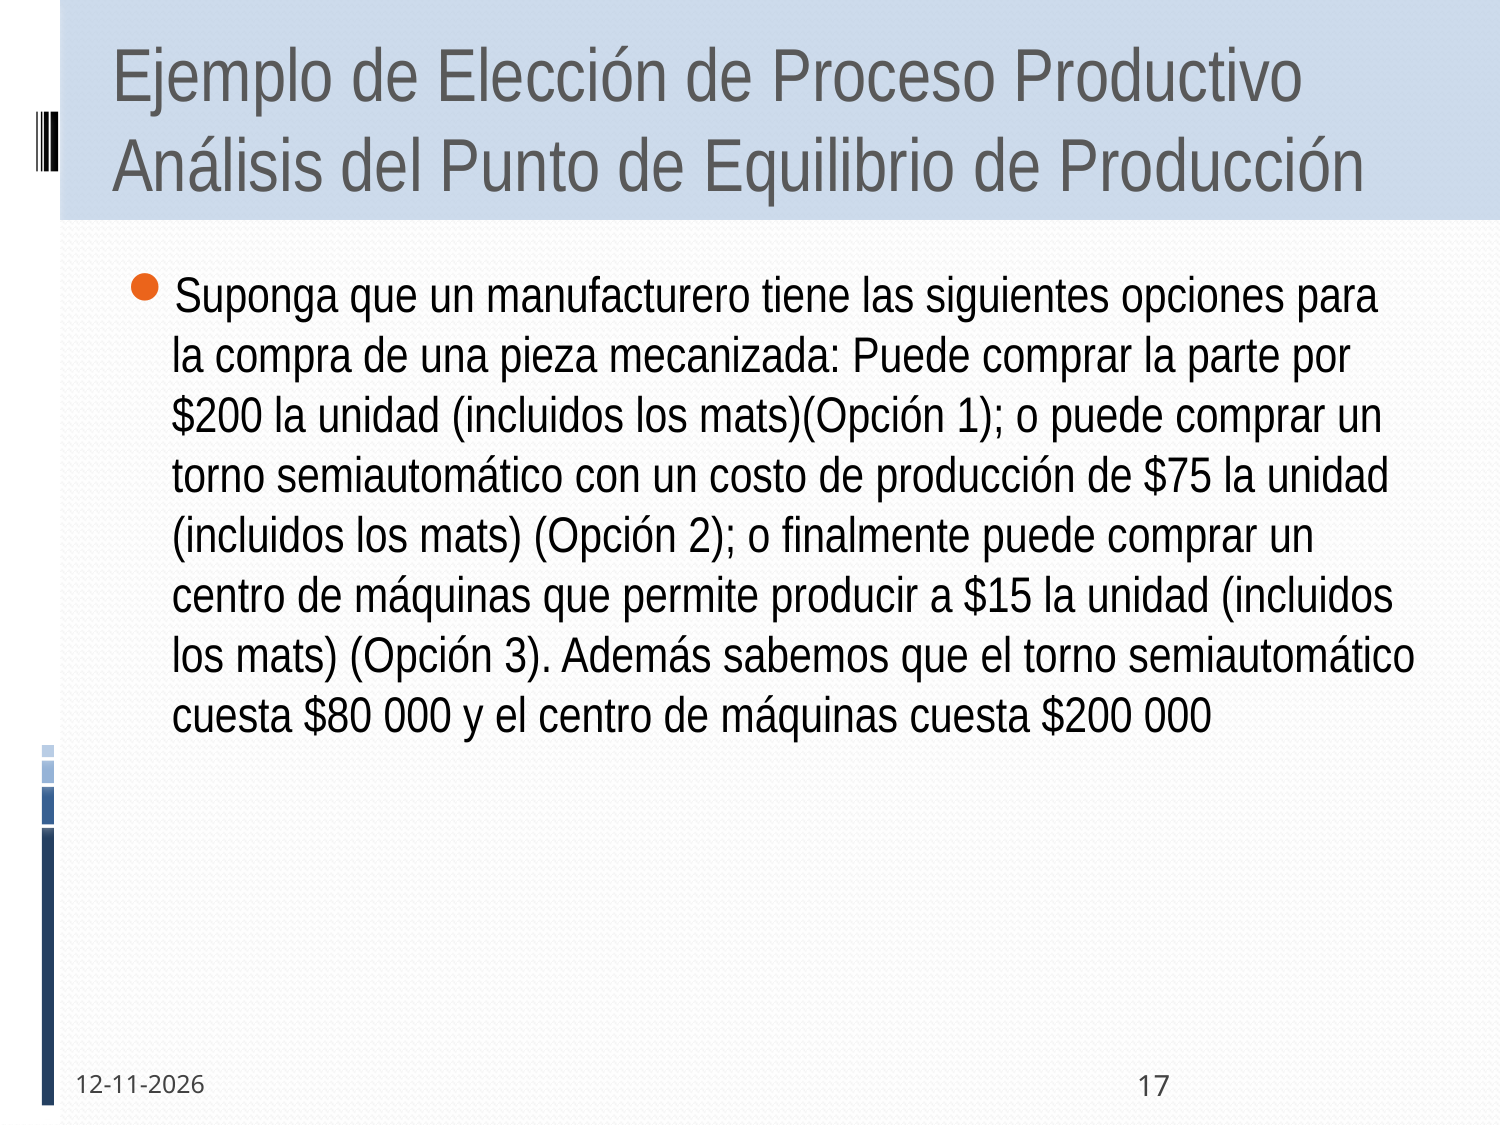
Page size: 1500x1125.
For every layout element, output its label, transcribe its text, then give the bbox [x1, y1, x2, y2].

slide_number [75, 1042, 243, 1103]
slide_number 17 [1045, 1046, 1171, 1107]
title Ejemplo de Elección de Proceso Productivo Análisis del Punto de Equilibrio de Producción [111, 18, 1436, 207]
list Suponga que un manufacturero tiene las siguientes opciones para la compra de una pieza mecanizada: Puede comprar la parte por $200 la unidad (incluidos los mats)(Opción 1); o puede comprar un torno semiautomático con un costo de producción de $75 la unidad (incluidos los mats) (Opción 2); o finalmente puede comprar un centro de máquinas que permite producir a $15 la unidad (incluidos los mats) (Opción 3). Además sabemos que el torno semiautomático cuesta $80 000 y el centro de máquinas cuesta $200 000 [111, 255, 1436, 1038]
